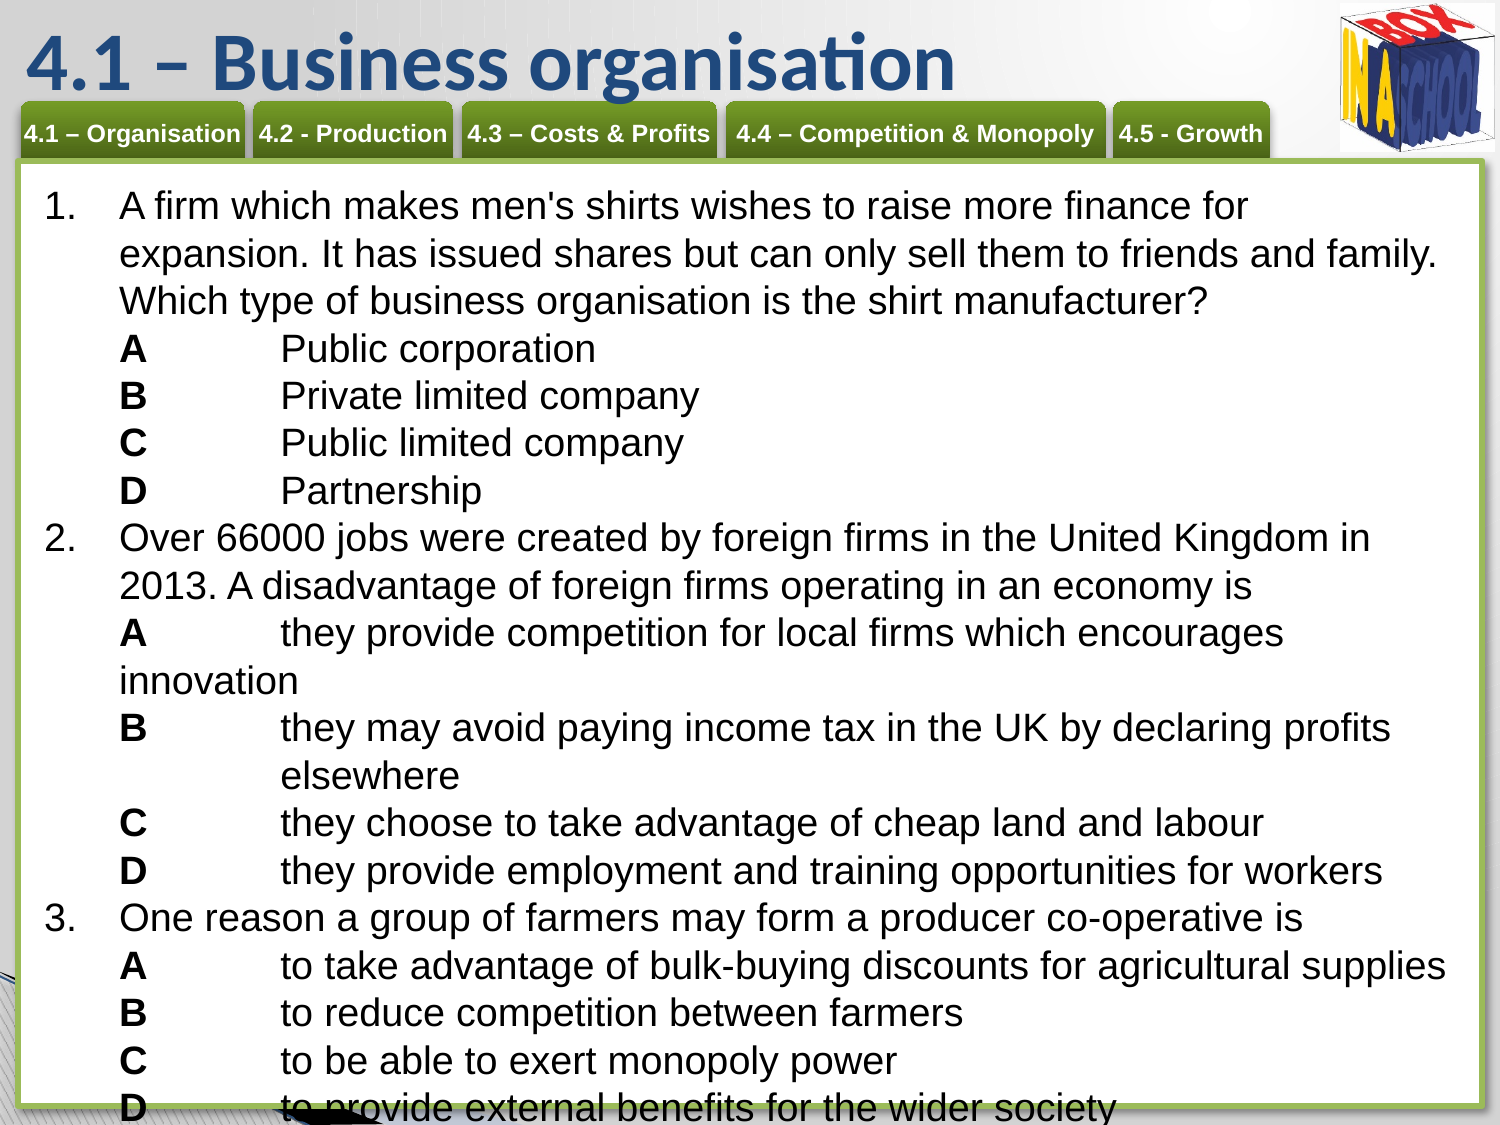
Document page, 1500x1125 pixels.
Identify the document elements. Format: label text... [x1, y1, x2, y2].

picture [1340, 3, 1495, 152]
title 4.1 – Business organisation [11, 11, 1465, 102]
text_box A firm which makes men's shirts wishes to raise more finance for expansion. It has issued shares but can only sell them to friends and family. Which type of business organisation is the shirt manufacturer? A Public corporation B Private limited company C Public limited company D Partnership Over 66000 jobs were created by foreign firms in the United Kingdom in 2013. A disadvantage of foreign firms operating in an economy is A they provide competition for local firms which encourages innovation B they may avoid paying income tax in the UK by declaring profits elsewhere C they choose to take advantage of cheap land and labour D they provide employment and training opportunities for workers One reason a group of farmers may form a producer co-operative is A to take advantage of bulk-buying discounts for agricultural supplies B to reduce competition between farmers C to be able to exert monopoly power D to provide external benefits for the wider society [29, 172, 1465, 1125]
